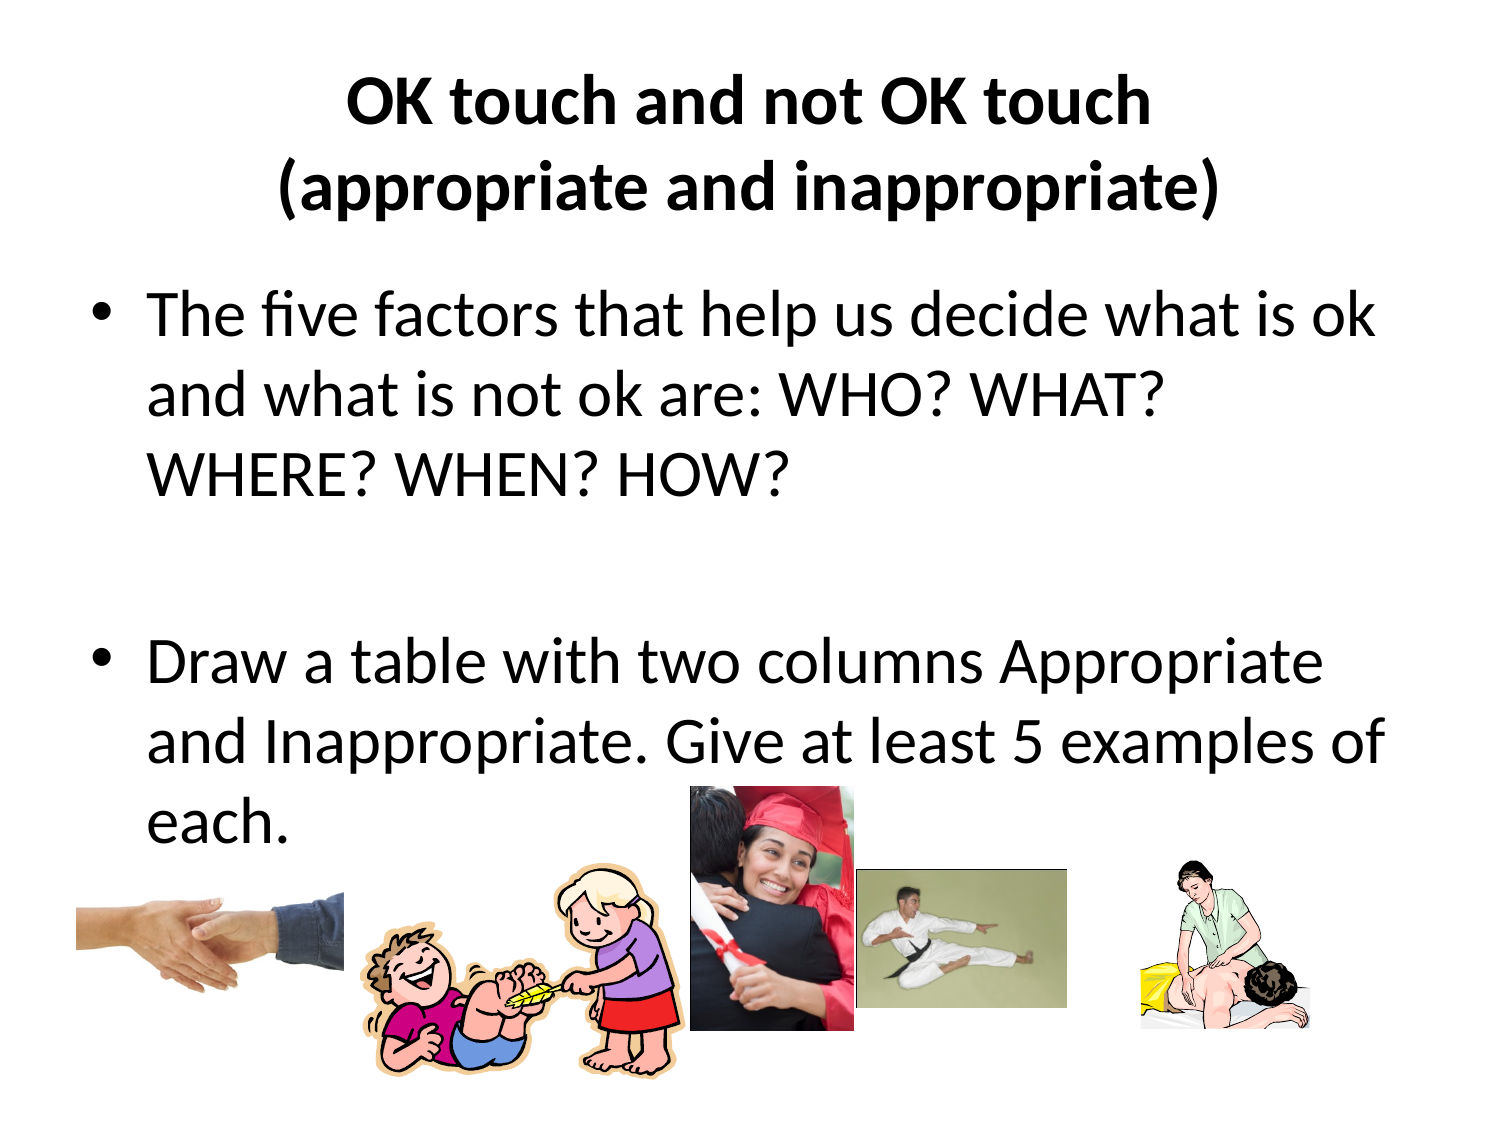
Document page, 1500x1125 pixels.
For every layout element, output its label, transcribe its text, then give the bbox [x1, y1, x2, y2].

picture [76, 869, 344, 1007]
picture [856, 869, 1068, 1009]
picture [359, 786, 854, 1085]
list The five factors that help us decide what is ok and what is not ok are: WHO? WHAT? WHERE? WHEN? HOW? Draw a table with two columns Appropriate and Inappropriate. Give at least 5 examples of each. [75, 262, 1425, 1005]
title OK touch and not OK touch (appropriate and inappropriate) [75, 45, 1425, 233]
picture [1139, 857, 1314, 1032]
